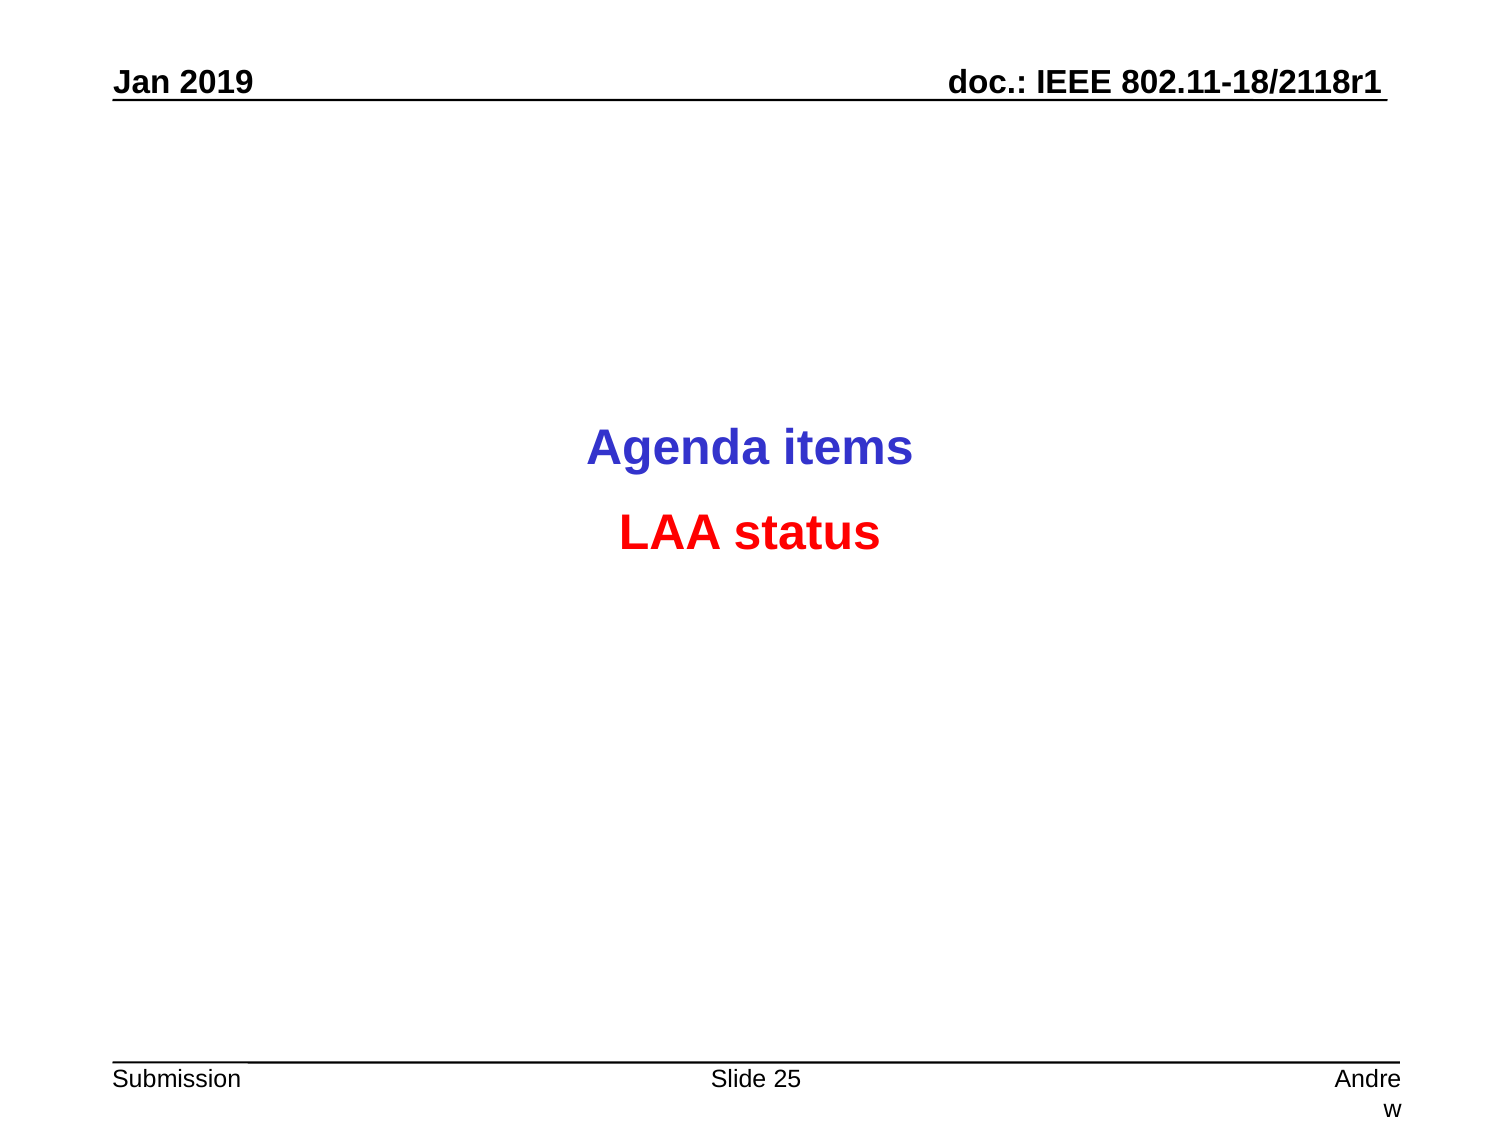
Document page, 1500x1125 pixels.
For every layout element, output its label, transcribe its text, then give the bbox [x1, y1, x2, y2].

slide_number Slide 25 [709, 1061, 803, 1093]
footer Andrew Myles, Cisco [1320, 1061, 1402, 1093]
list Agenda items LAA status [112, 324, 1388, 650]
